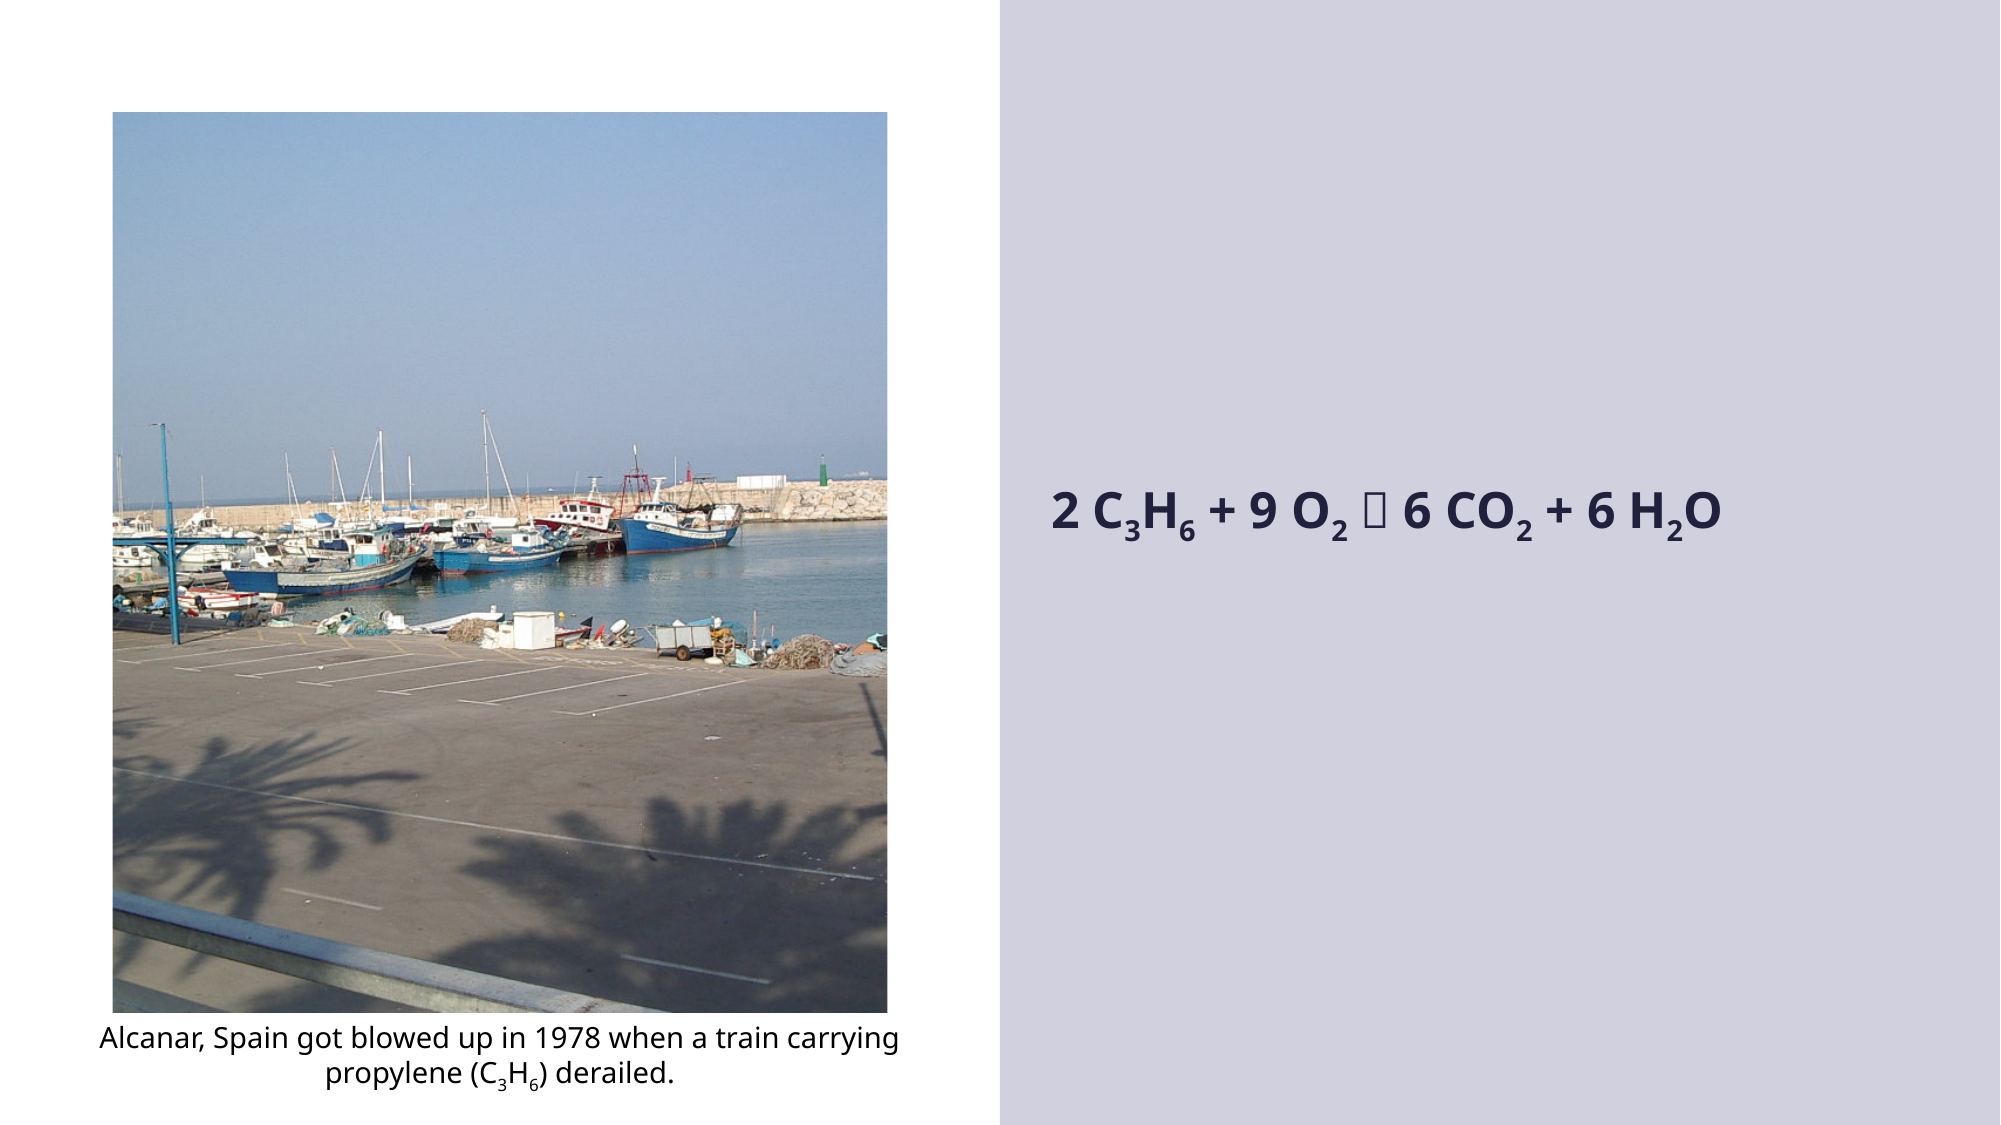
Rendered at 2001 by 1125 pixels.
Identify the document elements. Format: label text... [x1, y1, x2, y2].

text_box [0, 0, 999, 1125]
text_box Alcanar, Spain got blowed up in 1978 when a train carrying propylene (C3H6) derailed. [84, 1012, 916, 1102]
text_box [999, 0, 2000, 1125]
picture [112, 112, 888, 1013]
list 2 C3H6 + 9 O2  6 CO2 + 6 H2O [1036, 471, 2000, 1125]
